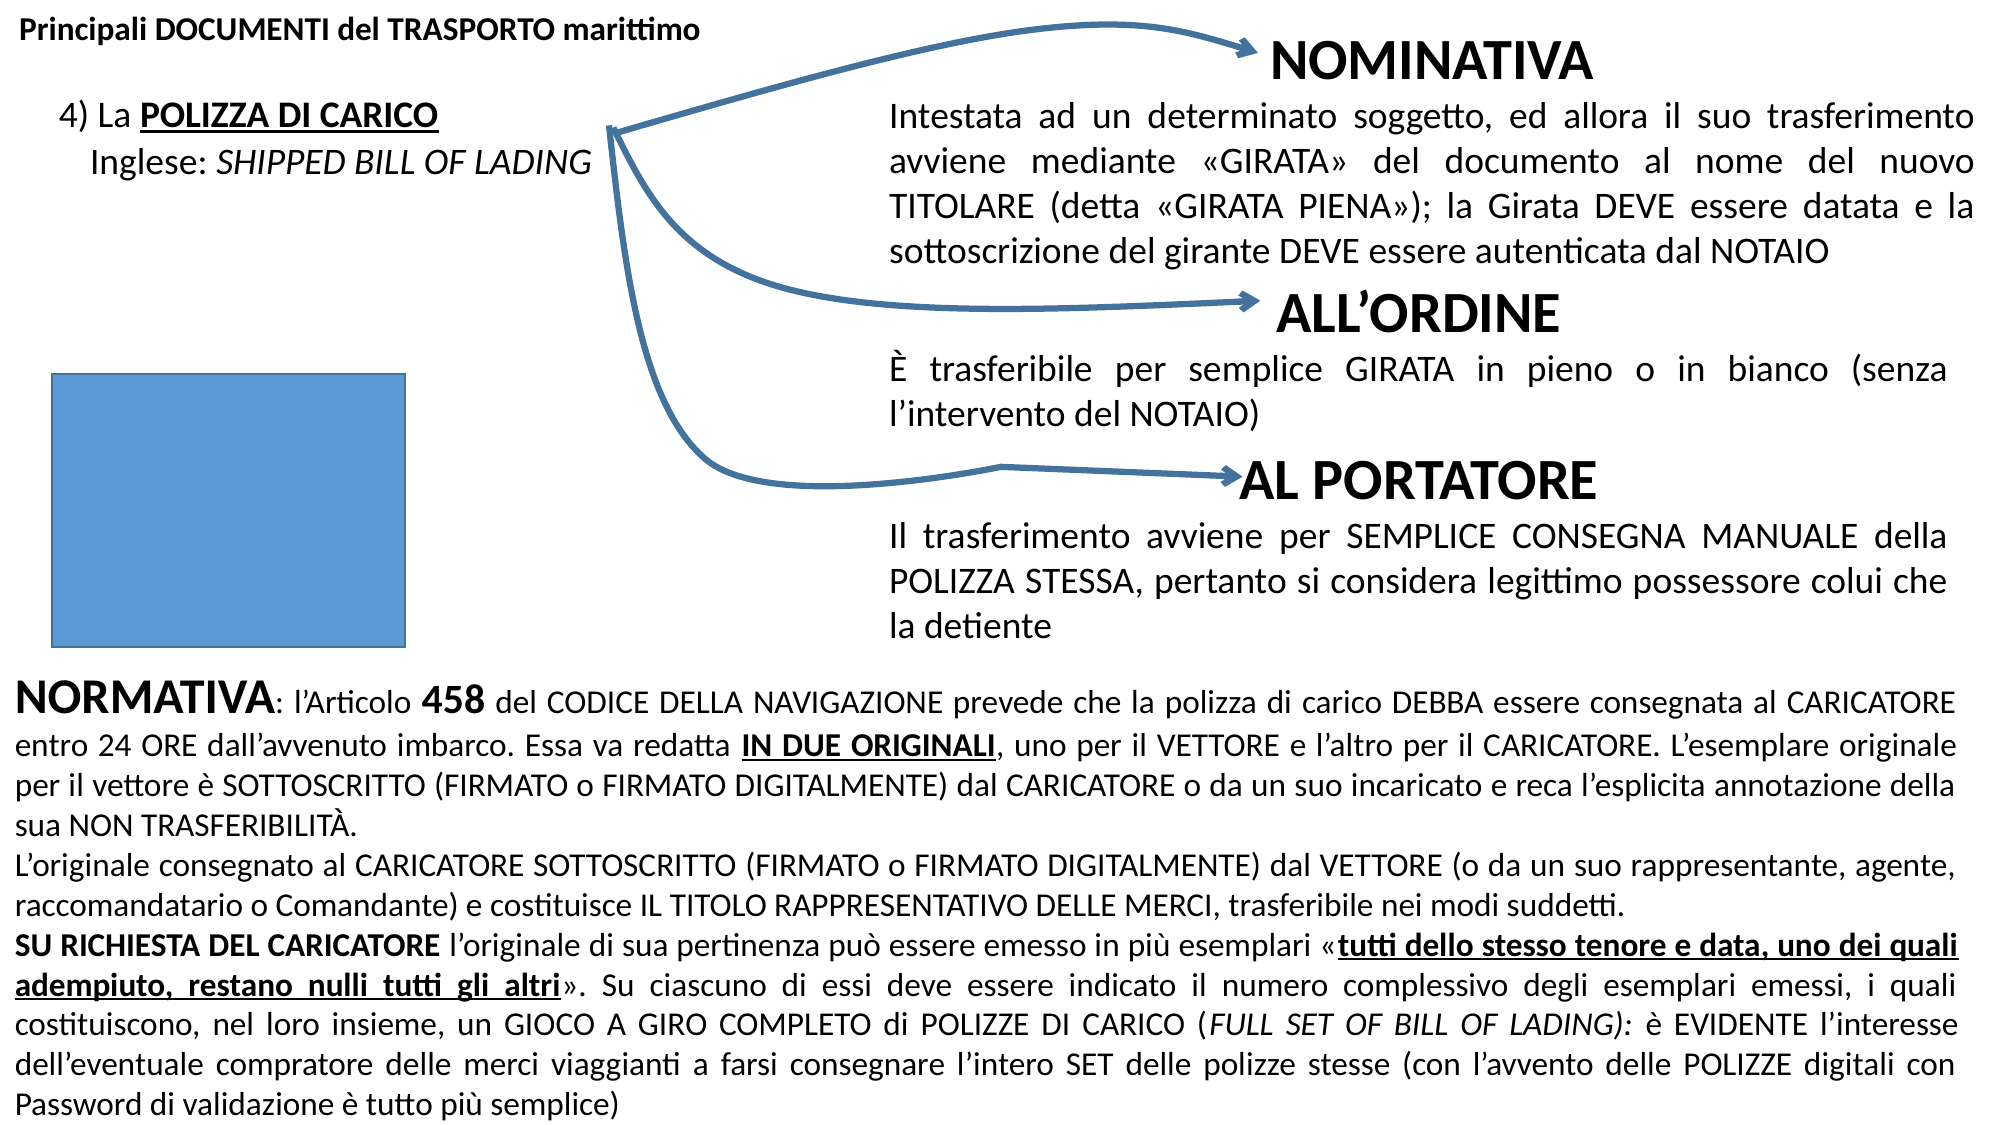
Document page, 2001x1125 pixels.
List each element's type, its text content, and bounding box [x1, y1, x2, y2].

text_box ALL’ORDINE È trasferibile per semplice GIRATA in pieno o in bianco (senza l’intervento del NOTAIO) [942, 267, 1964, 433]
text_box AL PORTATORE Il trasferimento avviene per SEMPLICE CONSEGNA MANUALE della POLIZZA STESSA, pertanto si considera legittimo possessore colui che la detiente [874, 433, 1964, 654]
text_box [607, 125, 1243, 488]
text_box NOMINATIVA Intestata ad un determinato soggetto, ed allora il suo trasferimento avviene mediante «GIRATA» del documento al nome del nuovo TITOLARE (detta «GIRATA PIENA»); la Girata DEVE essere datata e la sottoscrizione del girante DEVE essere autenticata dal NOTAIO [874, 13, 1991, 279]
text_box [51, 373, 406, 648]
text_box [623, 23, 1258, 132]
text_box Inglese: SHIPPED BILL OF LADING [75, 129, 608, 190]
text_box 4) La POLIZZA DI CARICO [44, 82, 454, 143]
text_box [616, 128, 1261, 310]
text_box NORMATIVA: l’Articolo 458 del CODICE DELLA NAVIGAZIONE prevede che la polizza di carico DEBBA essere consegnata al CARICATORE entro 24 ORE dall’avvenuto imbarco. Essa va redatta IN DUE ORIGINALI, uno per il VETTORE e l’altro per il CARICATORE. L’esemplare originale per il vettore è SOTTOSCRITTO (FIRMATO o FIRMATO DIGITALMENTE) dal CARICATORE o da un suo incaricato e reca l’esplicita annotazione della sua NON TRASFERIBILITÀ. L’originale consegnato al CARICATORE SOTTOSCRITTO (FIRMATO o FIRMATO DIGITALMENTE) dal VETTORE (o da un suo rappresentante, agente, raccomandatario o Comandante) e costituisce IL TITOLO RAPPRESENTATIVO DELLE MERCI, trasferibile nei modi suddetti. SU RICHIESTA DEL CARICATORE l’originale di sua pertinenza può essere emesso in più esemplari «tutti dello stesso tenore e data, uno dei quali adempiuto, restano nulli tutti gli altri». Su ciascuno di essi deve essere indicato il numero complessivo degli esemplari emessi, i quali costituiscono, nel loro insieme, un GIOCO A GIRO COMPLETO di POLIZZE DI CARICO (FULL SET OF BILL OF LADING): è EVIDENTE l’interesse dell’eventuale compratore delle merci viaggianti a farsi consegnare l’intero SET delle polizze stesse (con l’avvento delle POLIZZE digitali con Password di validazione è tutto più semplice) [0, 655, 1974, 1125]
text_box Principali DOCUMENTI del TRASPORTO marittimo [4, 0, 717, 55]
